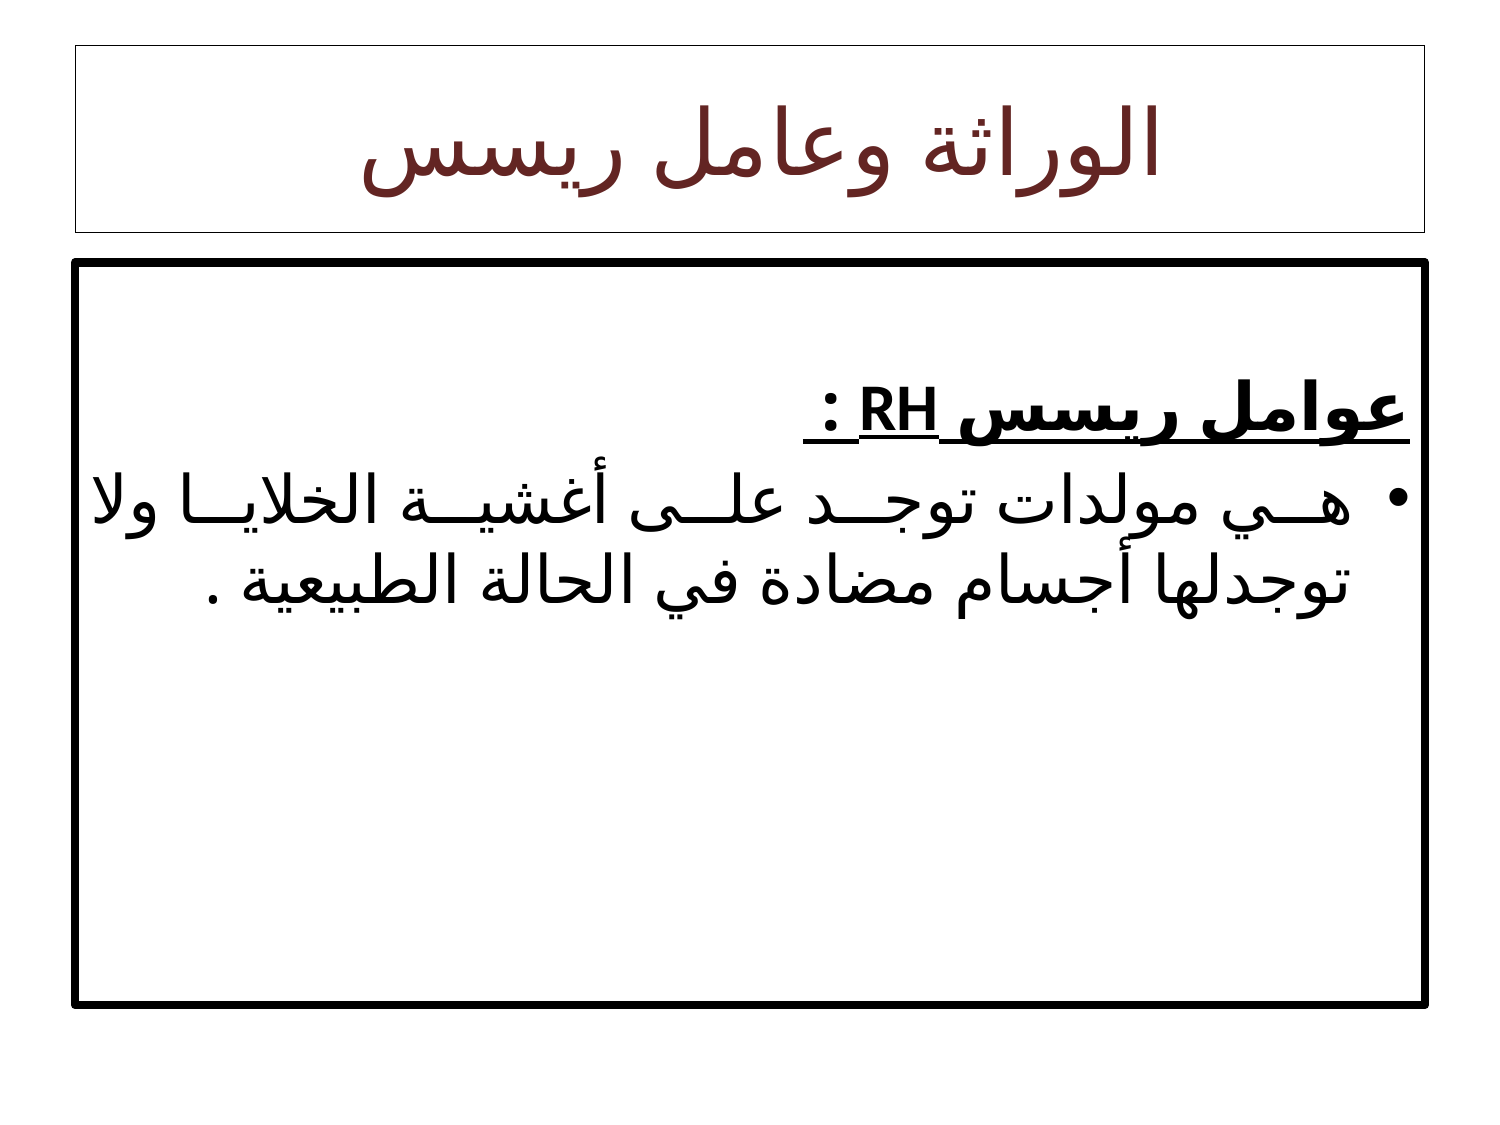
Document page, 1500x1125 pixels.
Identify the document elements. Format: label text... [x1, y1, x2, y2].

title الوراثة وعامل ريسس [75, 45, 1425, 233]
list عوامل ريسس RH : هي مولدات توجد على أغشية الخلايا ولا توجدلها أجسام مضادة في الحالة الطبيعية . [75, 262, 1425, 1005]
